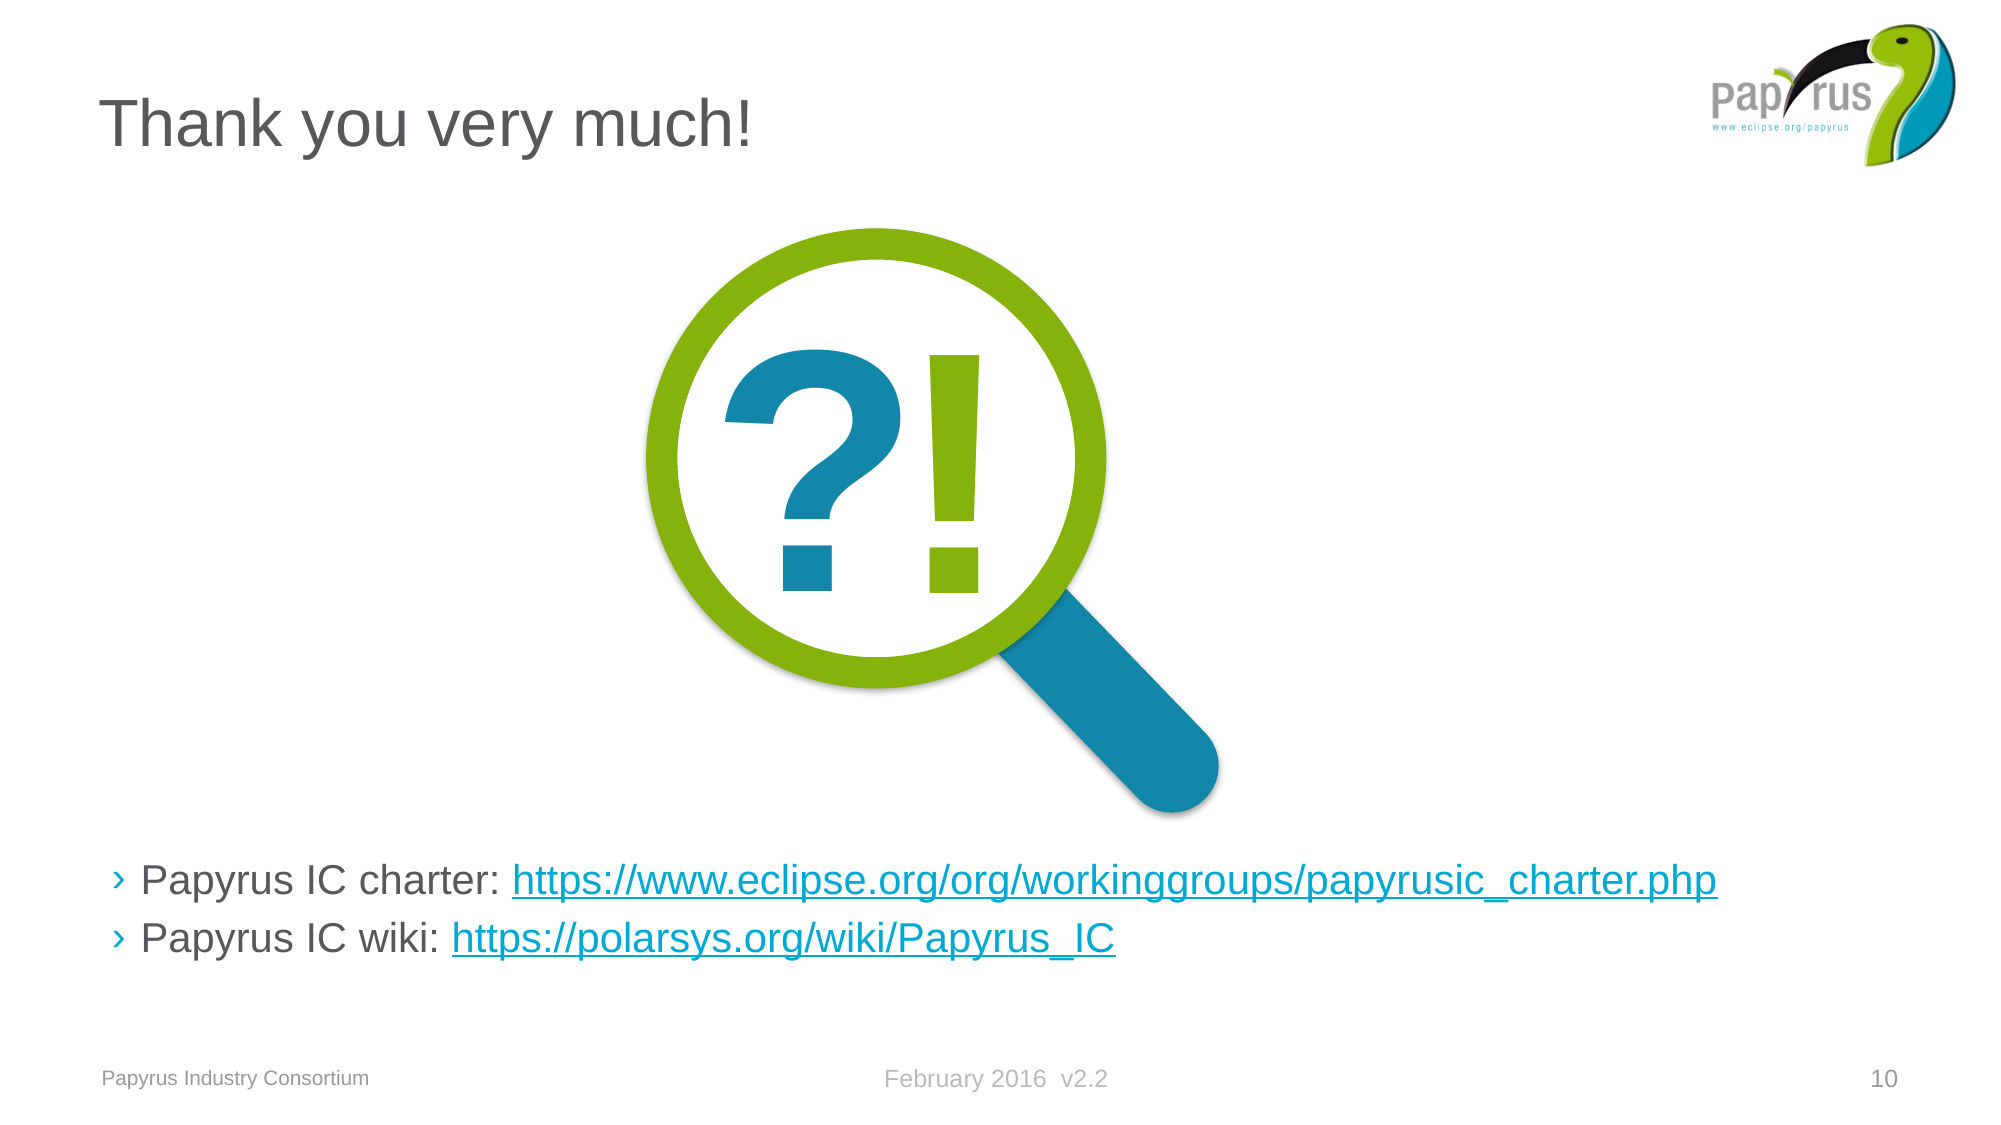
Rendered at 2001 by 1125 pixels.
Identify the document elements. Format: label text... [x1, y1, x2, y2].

slide_number 10 [1765, 1055, 1914, 1099]
title Thank you very much! [86, 39, 1665, 218]
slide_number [766, 1055, 1234, 1099]
picture [1703, 0, 1965, 225]
footer Papyrus Industry Consortium [86, 1055, 494, 1099]
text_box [661, 237, 1172, 766]
list Papyrus IC charter: https://www.eclipse.org/org/workinggroups/papyrusic_charter.php Papyrus IC wiki: https://polarsys.org/wiki/Papyrus_IC [99, 794, 1905, 1042]
